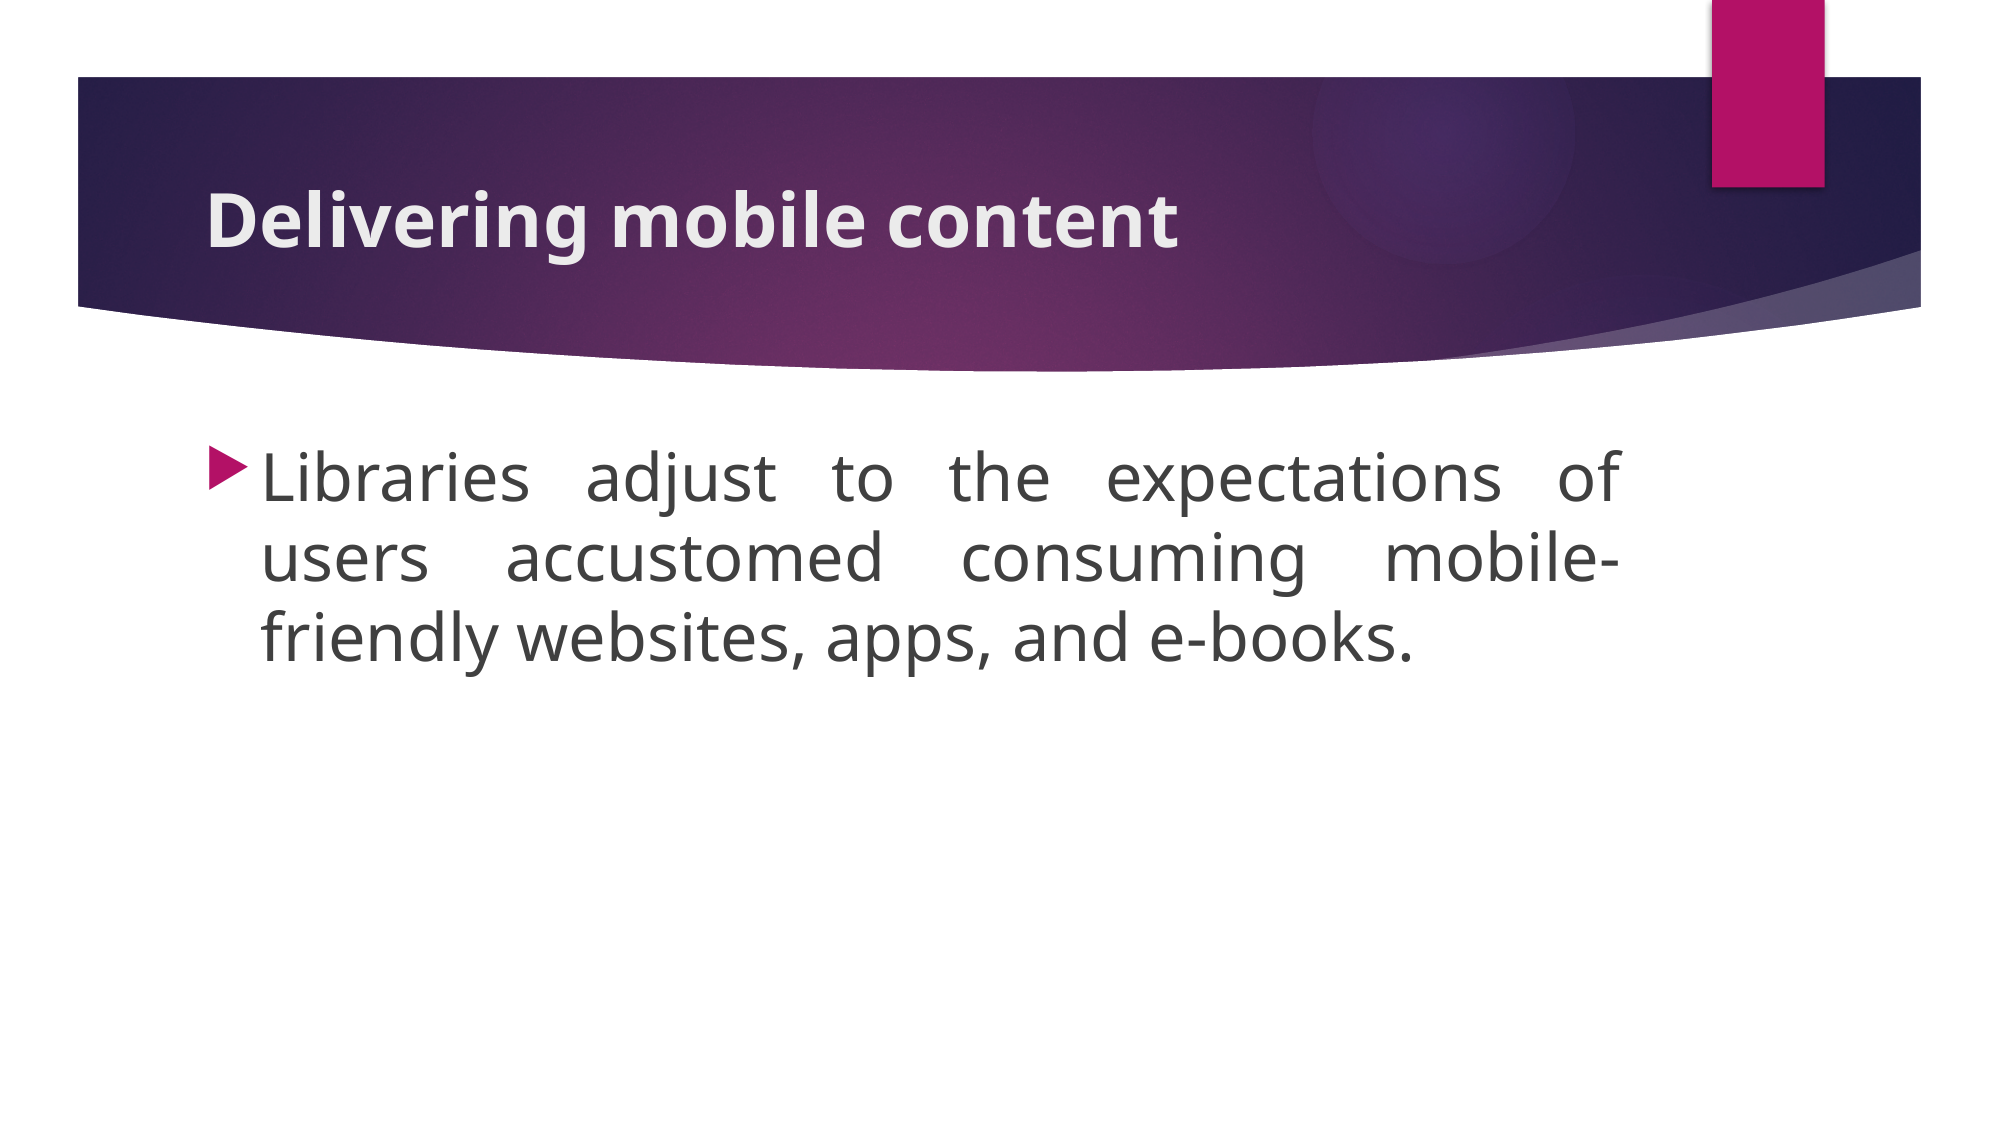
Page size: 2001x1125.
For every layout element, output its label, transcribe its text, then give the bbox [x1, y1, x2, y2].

list Libraries adjust to the expectations of users accustomed consuming mobile-friendly websites, apps, and e-books. [189, 427, 1638, 988]
title Delivering mobile content [189, 159, 1627, 276]
